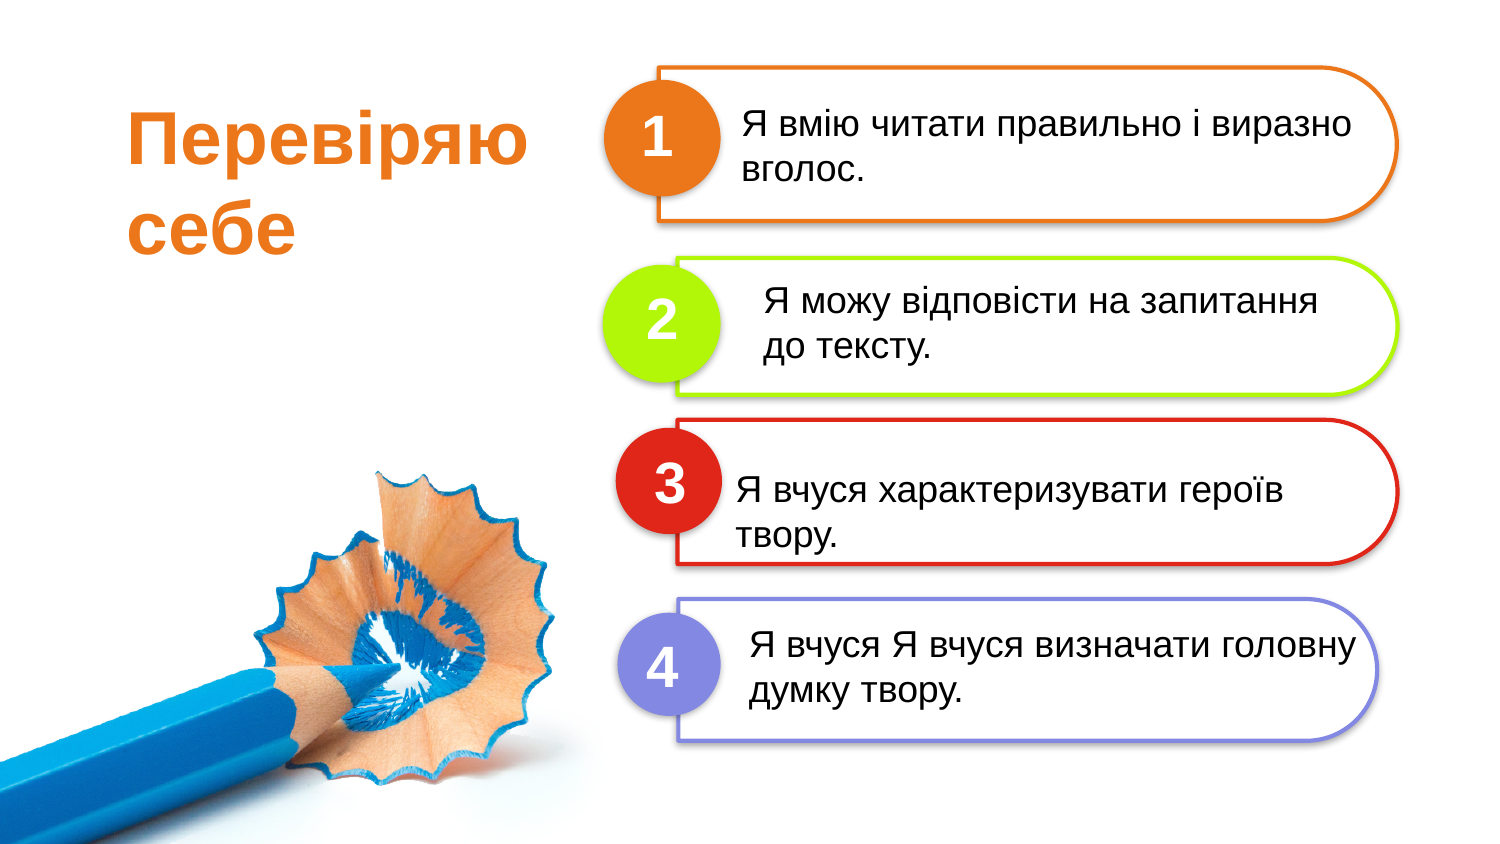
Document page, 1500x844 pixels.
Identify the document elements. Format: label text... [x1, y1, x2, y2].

text_box [658, 66, 1398, 222]
text_box [601, 263, 722, 384]
text_box [603, 104, 614, 173]
text_box 4 [631, 621, 694, 707]
text_box [676, 257, 1399, 396]
text_box Я вчуся характеризувати героїв твору. [720, 457, 1306, 562]
list Перевіряю себе [112, 79, 578, 281]
picture [0, 469, 636, 844]
text_box [676, 419, 1399, 565]
text_box [617, 94, 722, 198]
text_box [628, 79, 697, 90]
text_box Я можу відповісти на запитання до тексту. [748, 268, 1341, 374]
text_box 1 [614, 90, 702, 176]
text_box [616, 628, 631, 701]
text_box Я вчуся Я вчуся визначати головну думку твору. [733, 612, 1376, 763]
text_box [614, 427, 723, 535]
text_box 2 [631, 273, 694, 359]
text_box [677, 598, 1349, 742]
text_box Я вмію читати правильно і виразно вголос. [726, 91, 1376, 196]
text_box [638, 611, 722, 717]
text_box 3 [639, 437, 702, 523]
